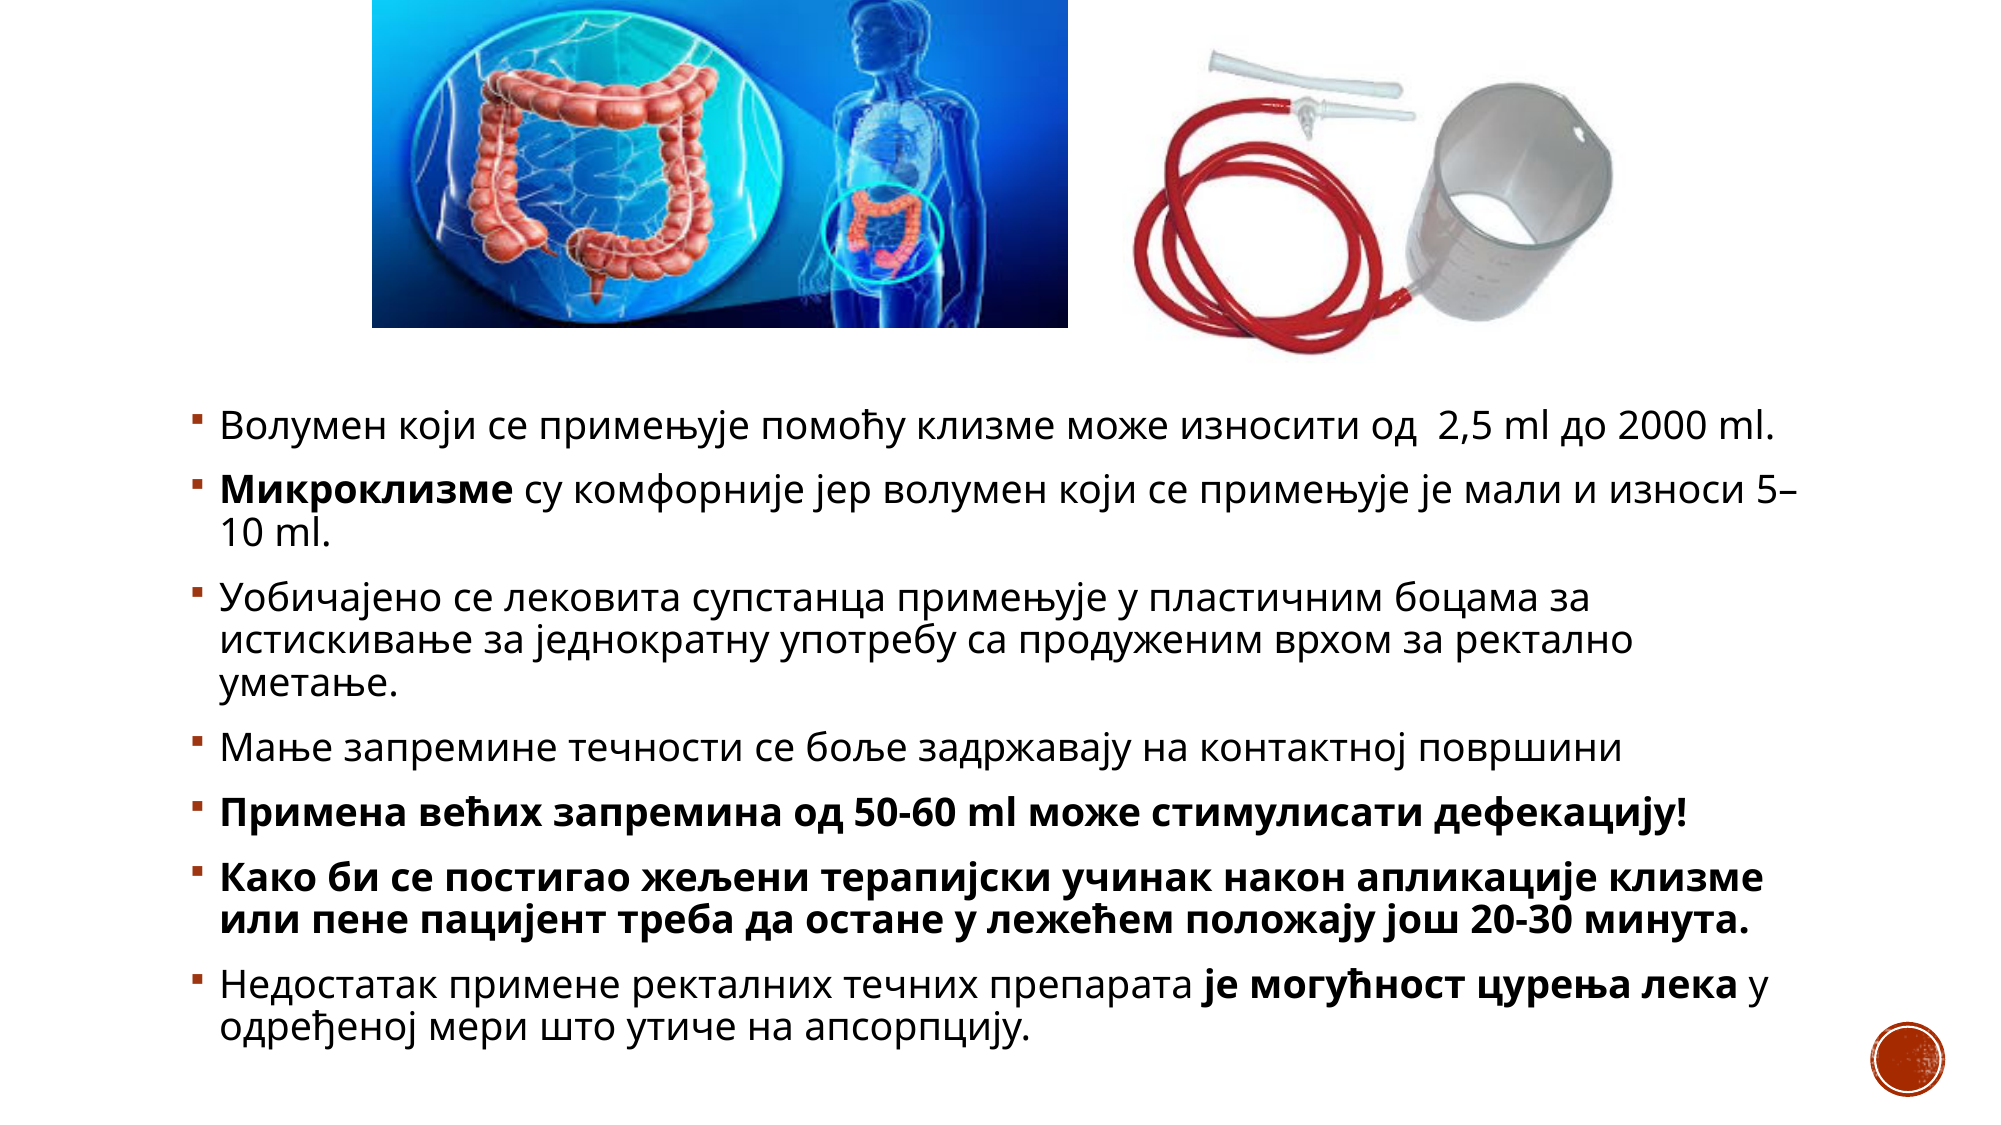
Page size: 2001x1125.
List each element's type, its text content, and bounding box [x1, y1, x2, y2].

picture [372, 0, 1068, 328]
list Волумен који се примењује помоћу клизме може износити од 2,5 ml до 2000 ml. Микроклизме су комфорније јер волумен који се примењује је мали и износи 5–10 ml. Уобичајено се лековита супстанца примењује у пластичним боцама за истискивање за једнократну употребу са продуженим врхом за ректално уметање. Мање запремине течности се боље задржавају на контактној површини Примена већих запремина од 50-60 ml може стимулисати дефекацију! Како би се постигао жељени терапијски учинак након апликације клизме или пене пацијент треба да остане у лежећем положају још 20-30 минута. Недостатак примене ректалних течних препарата је могућност цурења лека у одређеној мери што утиче на апсорпцију. [174, 397, 1825, 1063]
picture [1122, 11, 1626, 363]
